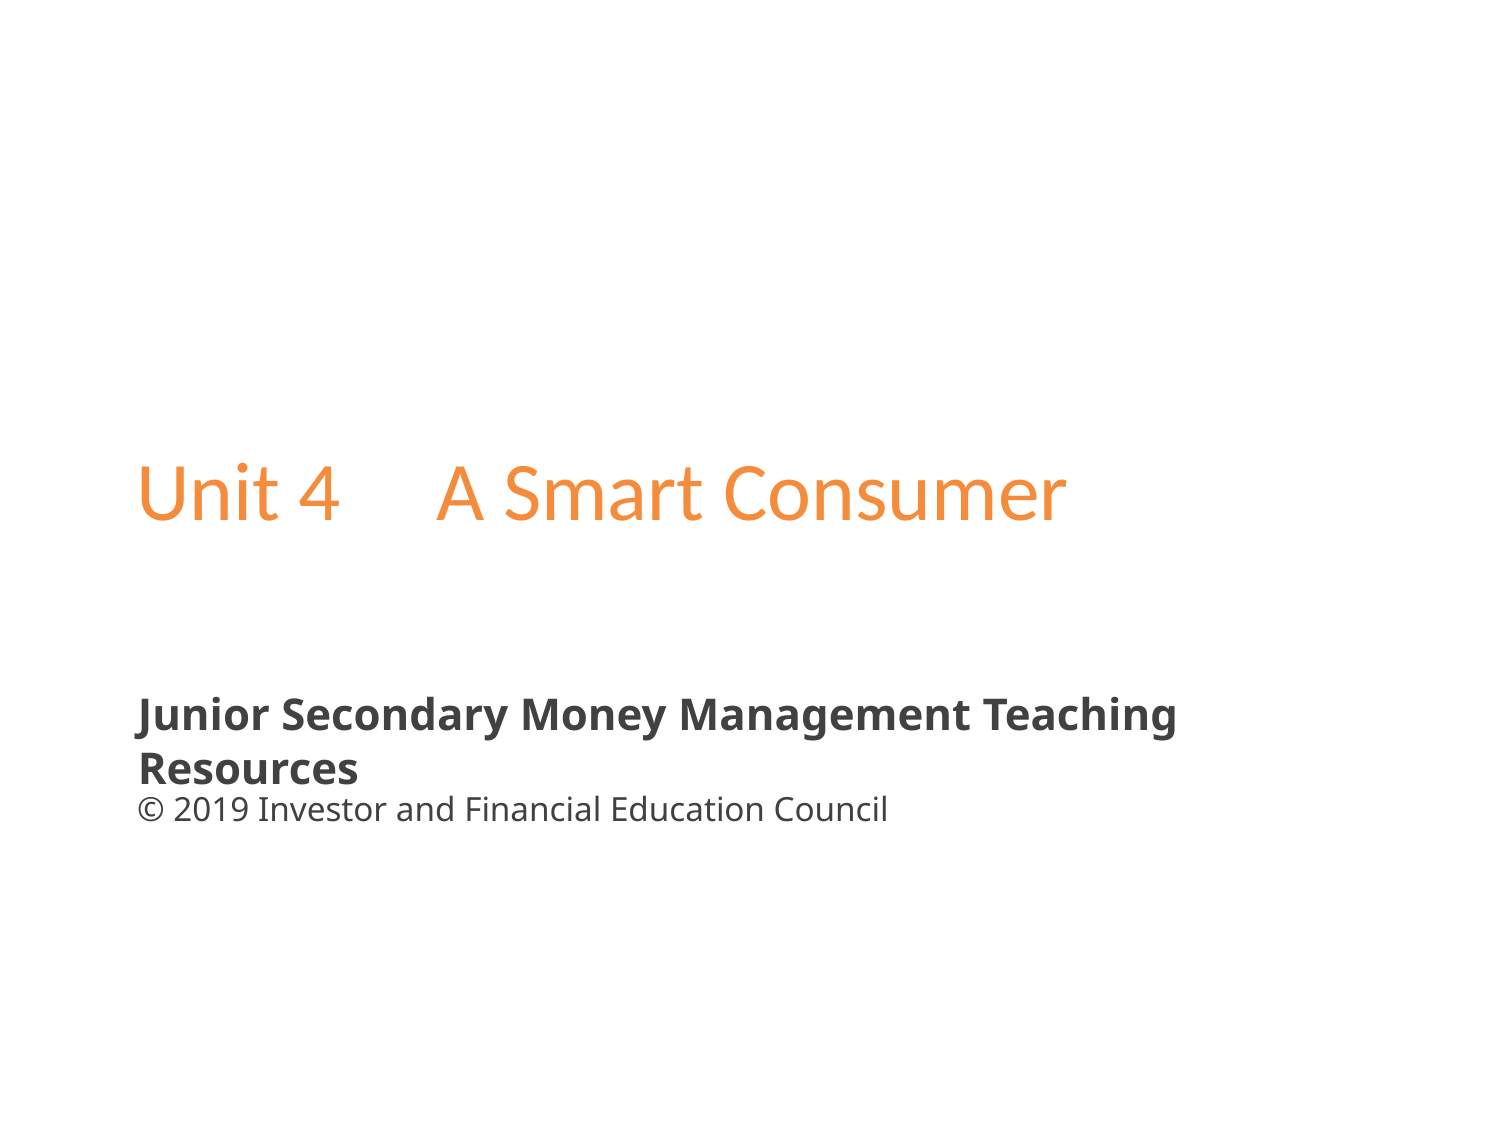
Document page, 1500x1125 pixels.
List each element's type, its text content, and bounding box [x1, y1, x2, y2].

list Unit 4 A Smart Consumer [135, 447, 1287, 704]
list © 2019 Investor and Financial Education Council [136, 772, 1364, 852]
list Junior Secondary Money Management Teaching Resources [137, 684, 1365, 763]
